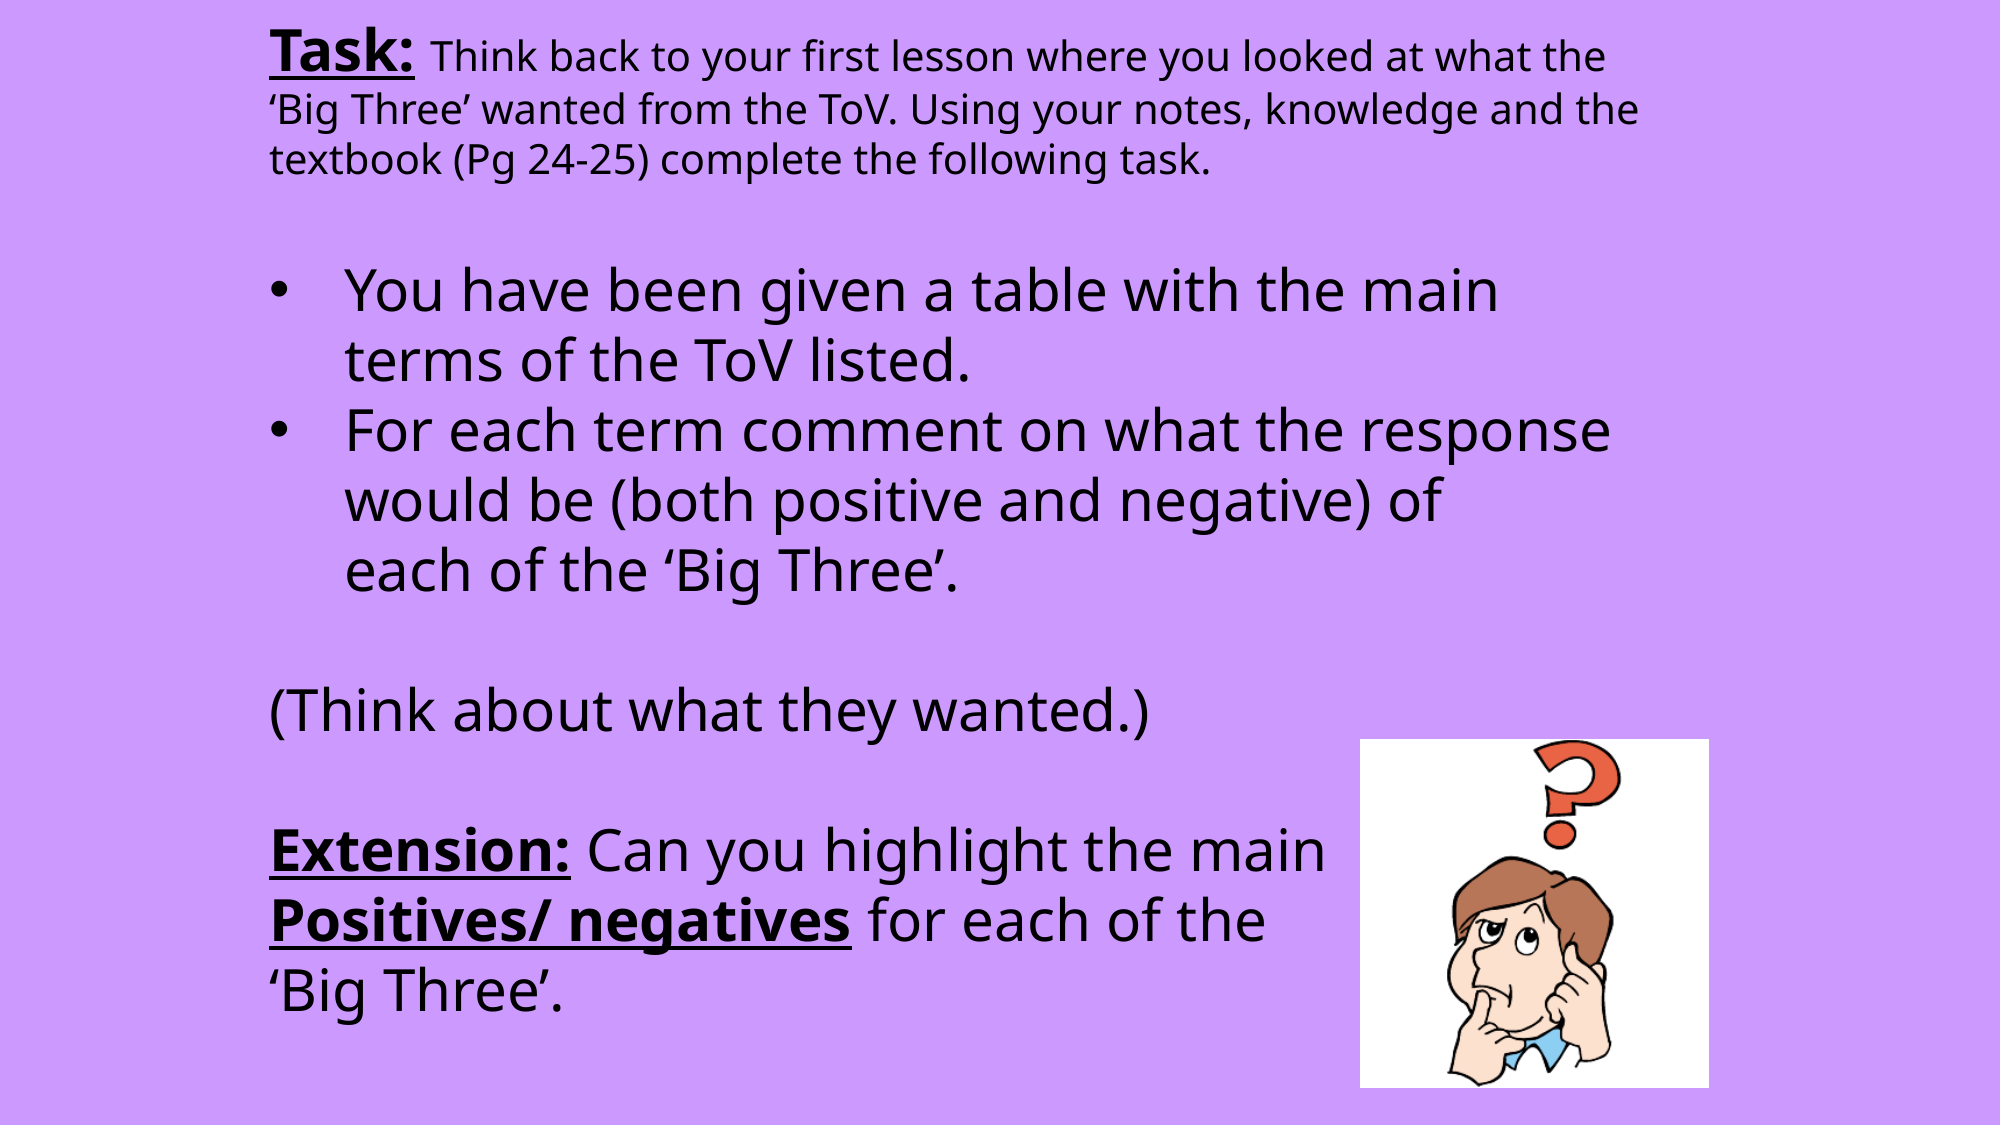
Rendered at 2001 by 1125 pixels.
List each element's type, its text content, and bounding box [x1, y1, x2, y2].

text_box Task: Think back to your first lesson where you looked at what the ‘Big Three’ wanted from the ToV. Using your notes, knowledge and the textbook (Pg 24-25) complete the following task. You have been given a table with the main terms of the ToV listed. For each term comment on what the response would be (both positive and negative) of each of the ‘Big Three’. (Think about what they wanted.) Extension: Can you highlight the main Positives/ negatives for each of the ‘Big Three’. [254, 5, 1684, 1031]
picture [1360, 739, 1709, 1088]
